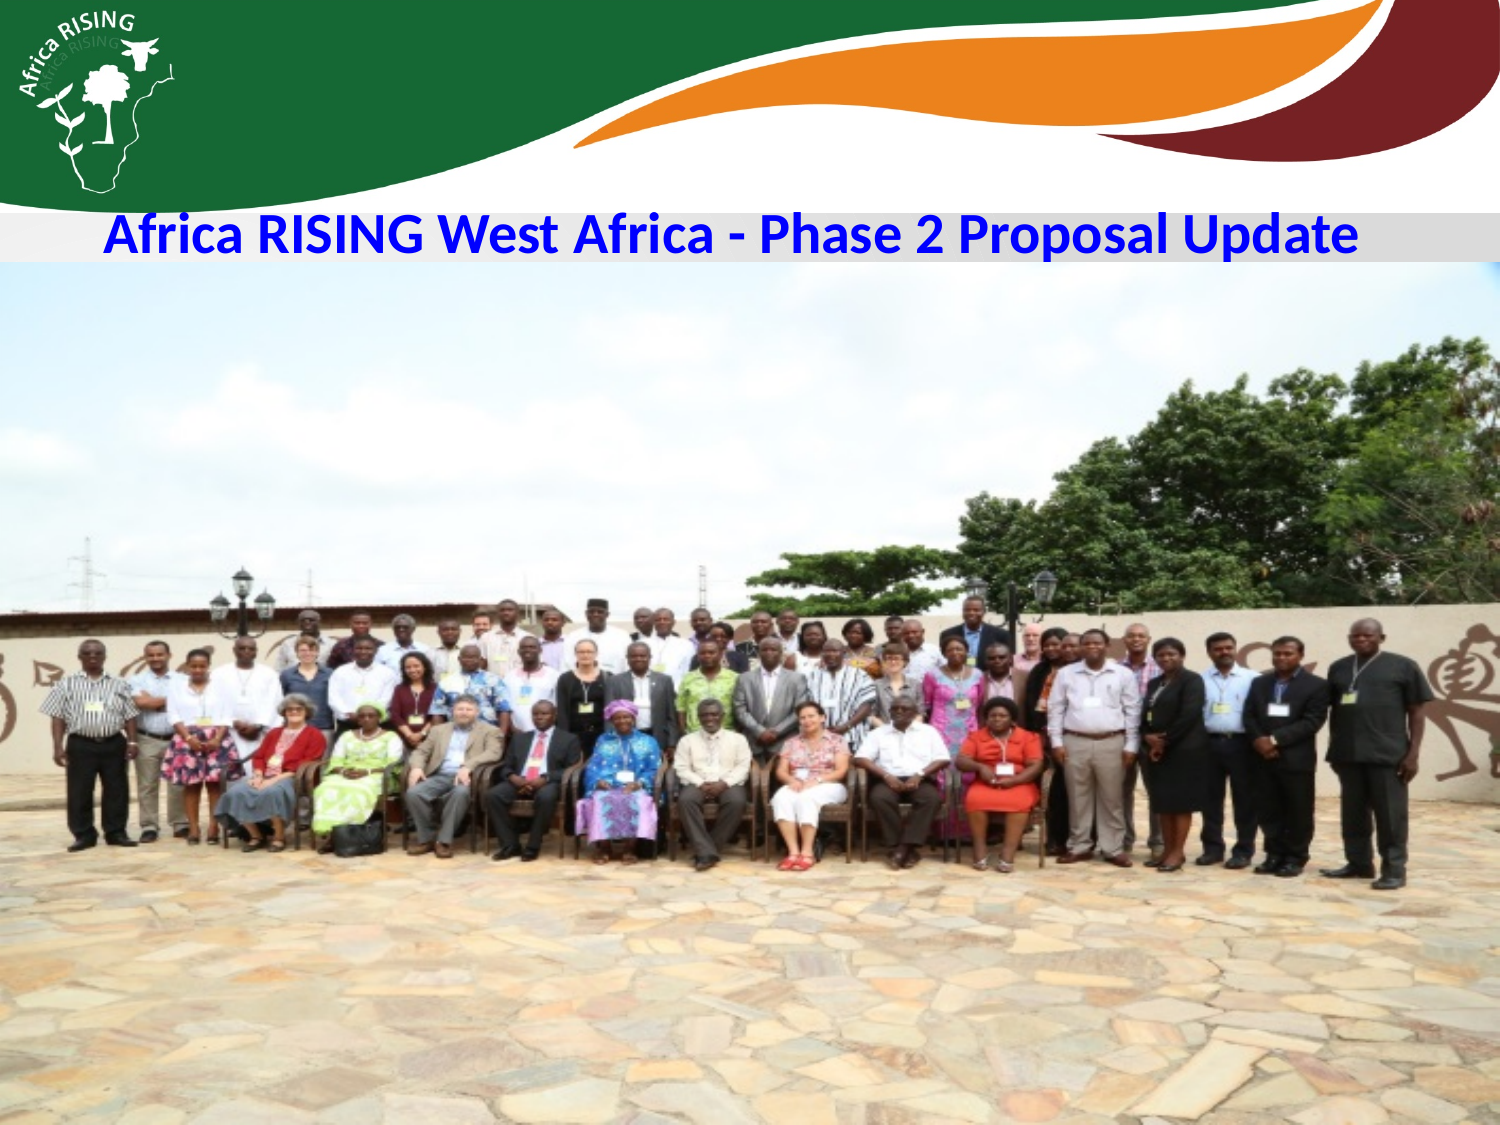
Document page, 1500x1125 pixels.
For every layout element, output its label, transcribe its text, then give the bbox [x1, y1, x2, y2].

text_box Africa RISING West Africa - Phase 2 Proposal Update [7, 187, 1470, 255]
picture [0, 0, 1500, 213]
picture [0, 261, 1500, 1125]
